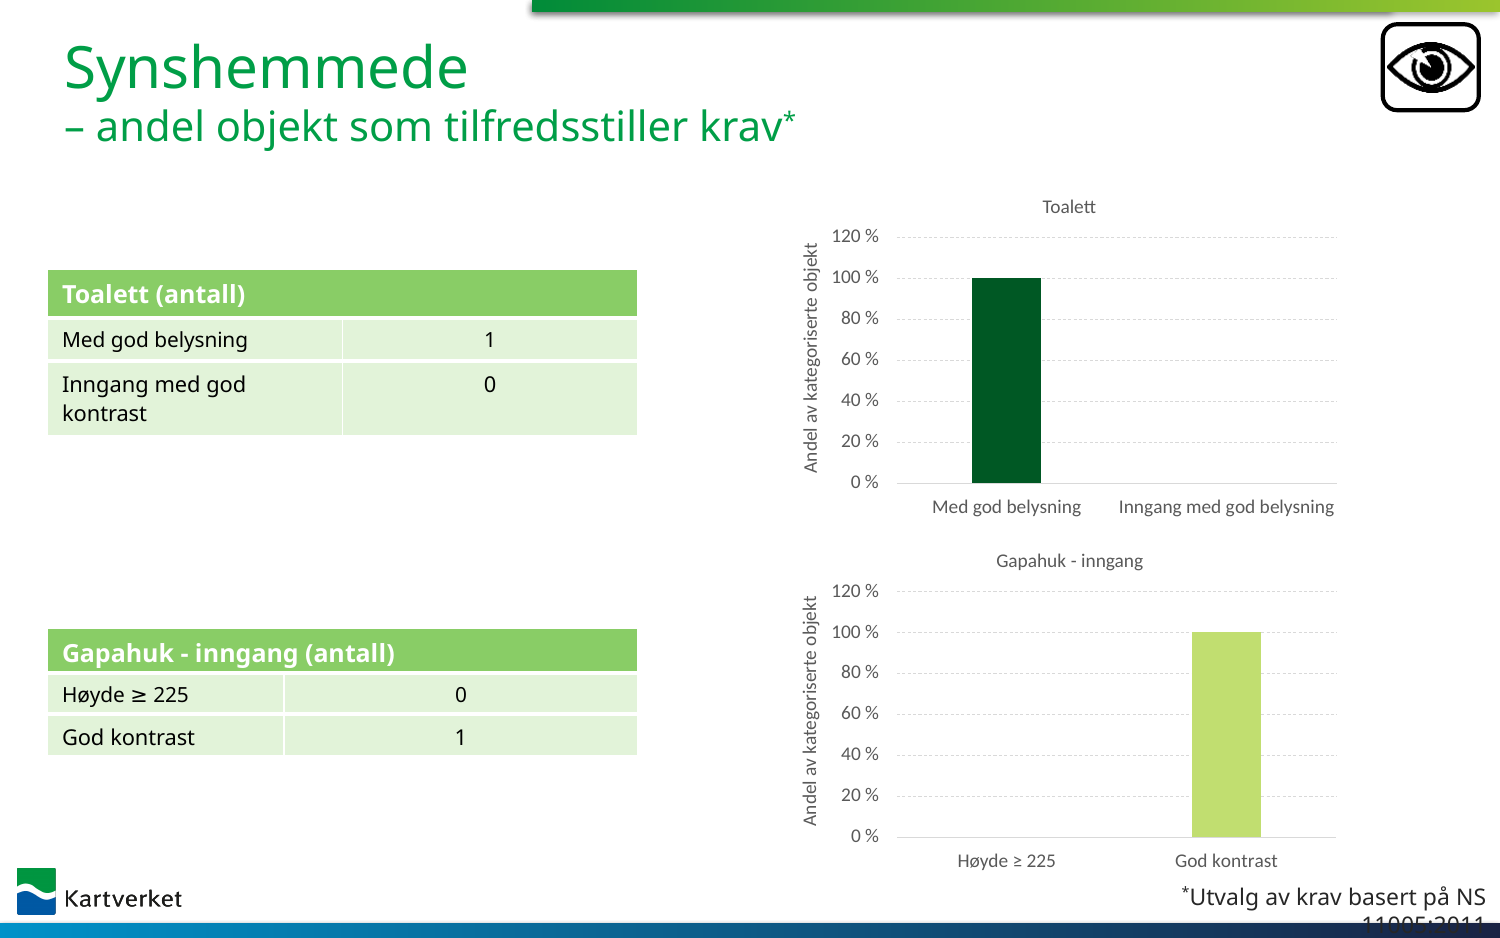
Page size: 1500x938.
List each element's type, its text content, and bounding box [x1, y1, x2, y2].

table_cell 1 [285, 716, 637, 755]
picture [791, 541, 1348, 880]
table_cell Med god belysning [48, 320, 342, 359]
table_cell Høyde ≥ 225 [48, 675, 283, 712]
table_cell 0 [285, 675, 637, 712]
table_cell God kontrast [48, 716, 283, 755]
text_box Synshemmede – andel objekt som tilfredsstiller krav* [49, 24, 1431, 158]
picture [791, 187, 1348, 526]
table_cell 0 [343, 363, 637, 435]
table_cell 1 [343, 320, 637, 359]
table_header Gapahuk - inngang (antall) [48, 629, 637, 671]
table_header Toalett (antall) [48, 270, 637, 316]
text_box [1382, 24, 1480, 111]
text_box *Utvalg av krav basert på NS 11005:2011 [1068, 873, 1500, 938]
table_cell Inngang med god kontrast [48, 363, 342, 435]
